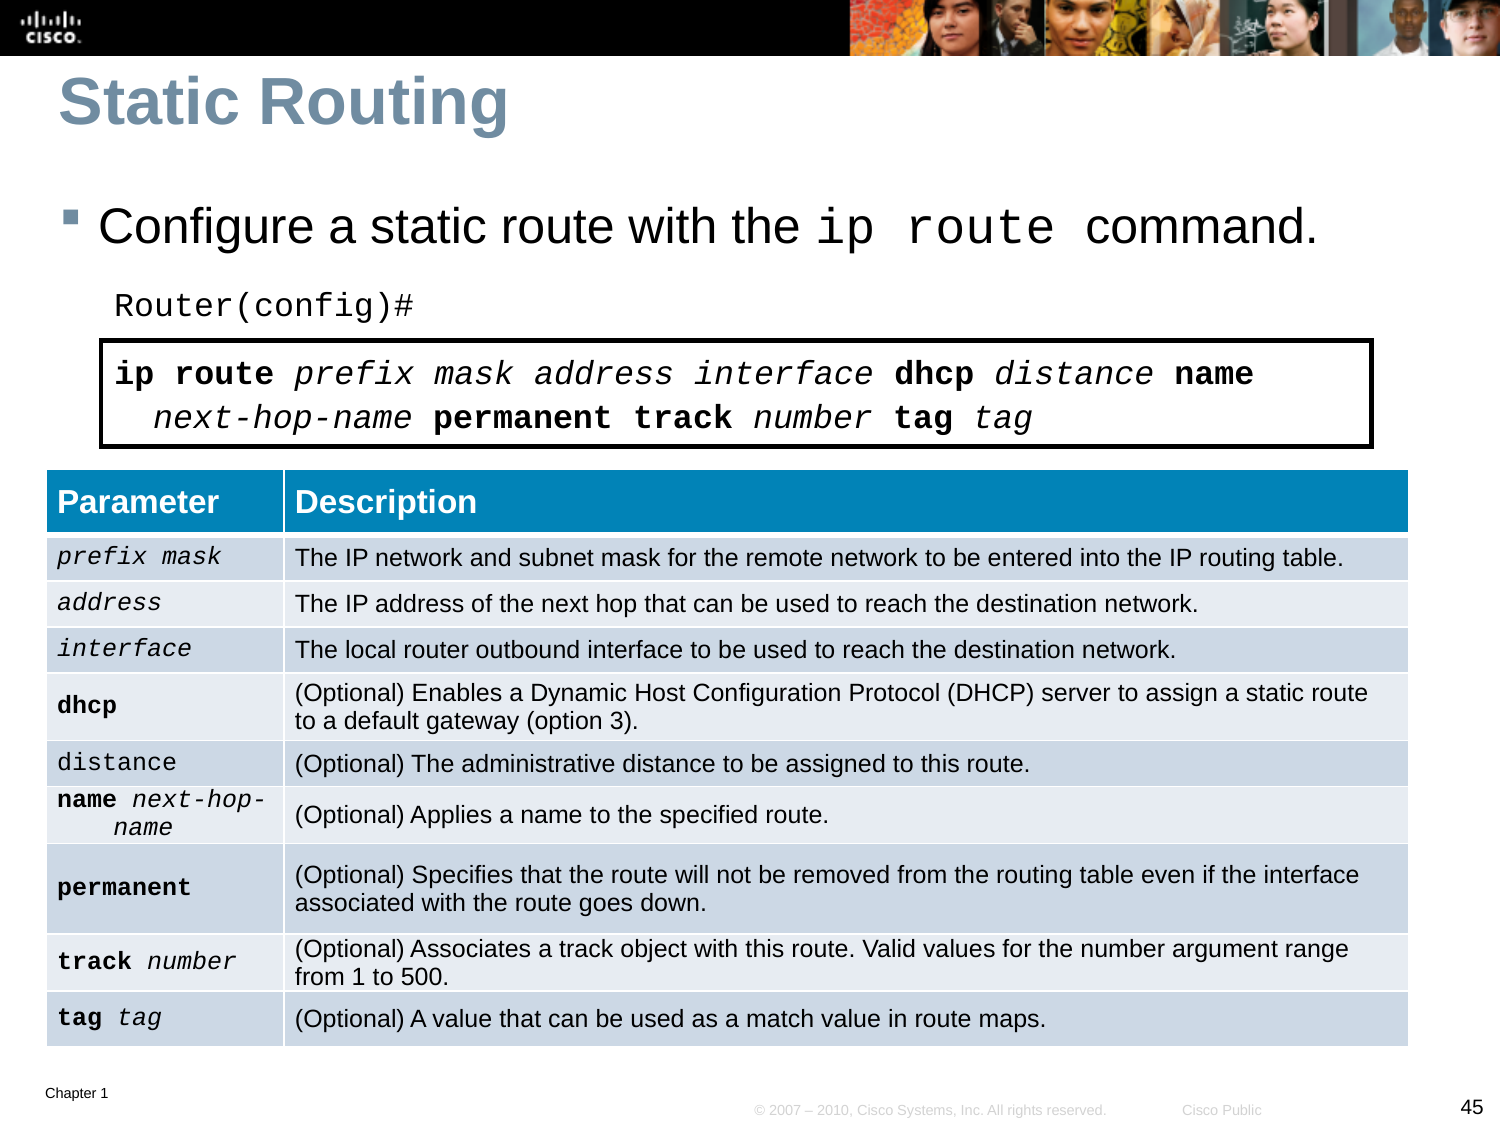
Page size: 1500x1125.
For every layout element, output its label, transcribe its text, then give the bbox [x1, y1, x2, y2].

table_cell dhcp [47, 674, 283, 740]
table_cell The local router outbound interface to be used to reach the destination network. [285, 628, 1408, 672]
table_cell The IP network and subnet mask for the remote network to be entered into the IP routing table. [285, 538, 1408, 580]
table_cell (Optional) Enables a Dynamic Host Configuration Protocol (DHCP) server to assign a static route to a default gateway (option 3). [285, 674, 1408, 740]
table_header Parameter [47, 470, 283, 532]
table_cell address [47, 582, 283, 626]
table_cell (Optional) Applies a name to the specified route. [285, 787, 1408, 843]
table_cell (Optional) A value that can be used as a match value in route maps. [285, 992, 1408, 1046]
table_cell track number [47, 935, 283, 990]
title Static Routing [44, 59, 1443, 182]
table_cell (Optional) Specifies that the route will not be removed from the routing table even if the interface associated with the route goes down. [285, 844, 1408, 933]
picture [0, 0, 1500, 56]
table_cell (Optional) Associates a track object with this route. Valid values for the number argument range from 1 to 500. [285, 935, 1408, 990]
table_cell permanent [47, 844, 283, 933]
table_cell prefix mask [47, 538, 283, 580]
table_cell (Optional) The administrative distance to be assigned to this route. [285, 741, 1408, 786]
table_cell name next-hop-name [47, 787, 283, 843]
list Configure a static route with the ip route command. [45, 186, 1411, 332]
list ip route prefix mask address interface dhcp distance name next-hop-name permanent track number tag tag [99, 338, 1374, 449]
table_cell tag tag [47, 992, 283, 1046]
table_header Description [285, 470, 1408, 532]
table_cell interface [47, 628, 283, 672]
table_cell distance [47, 741, 283, 786]
list Router(config)# [100, 275, 1372, 338]
table_cell The IP address of the next hop that can be used to reach the destination network. [285, 582, 1408, 626]
